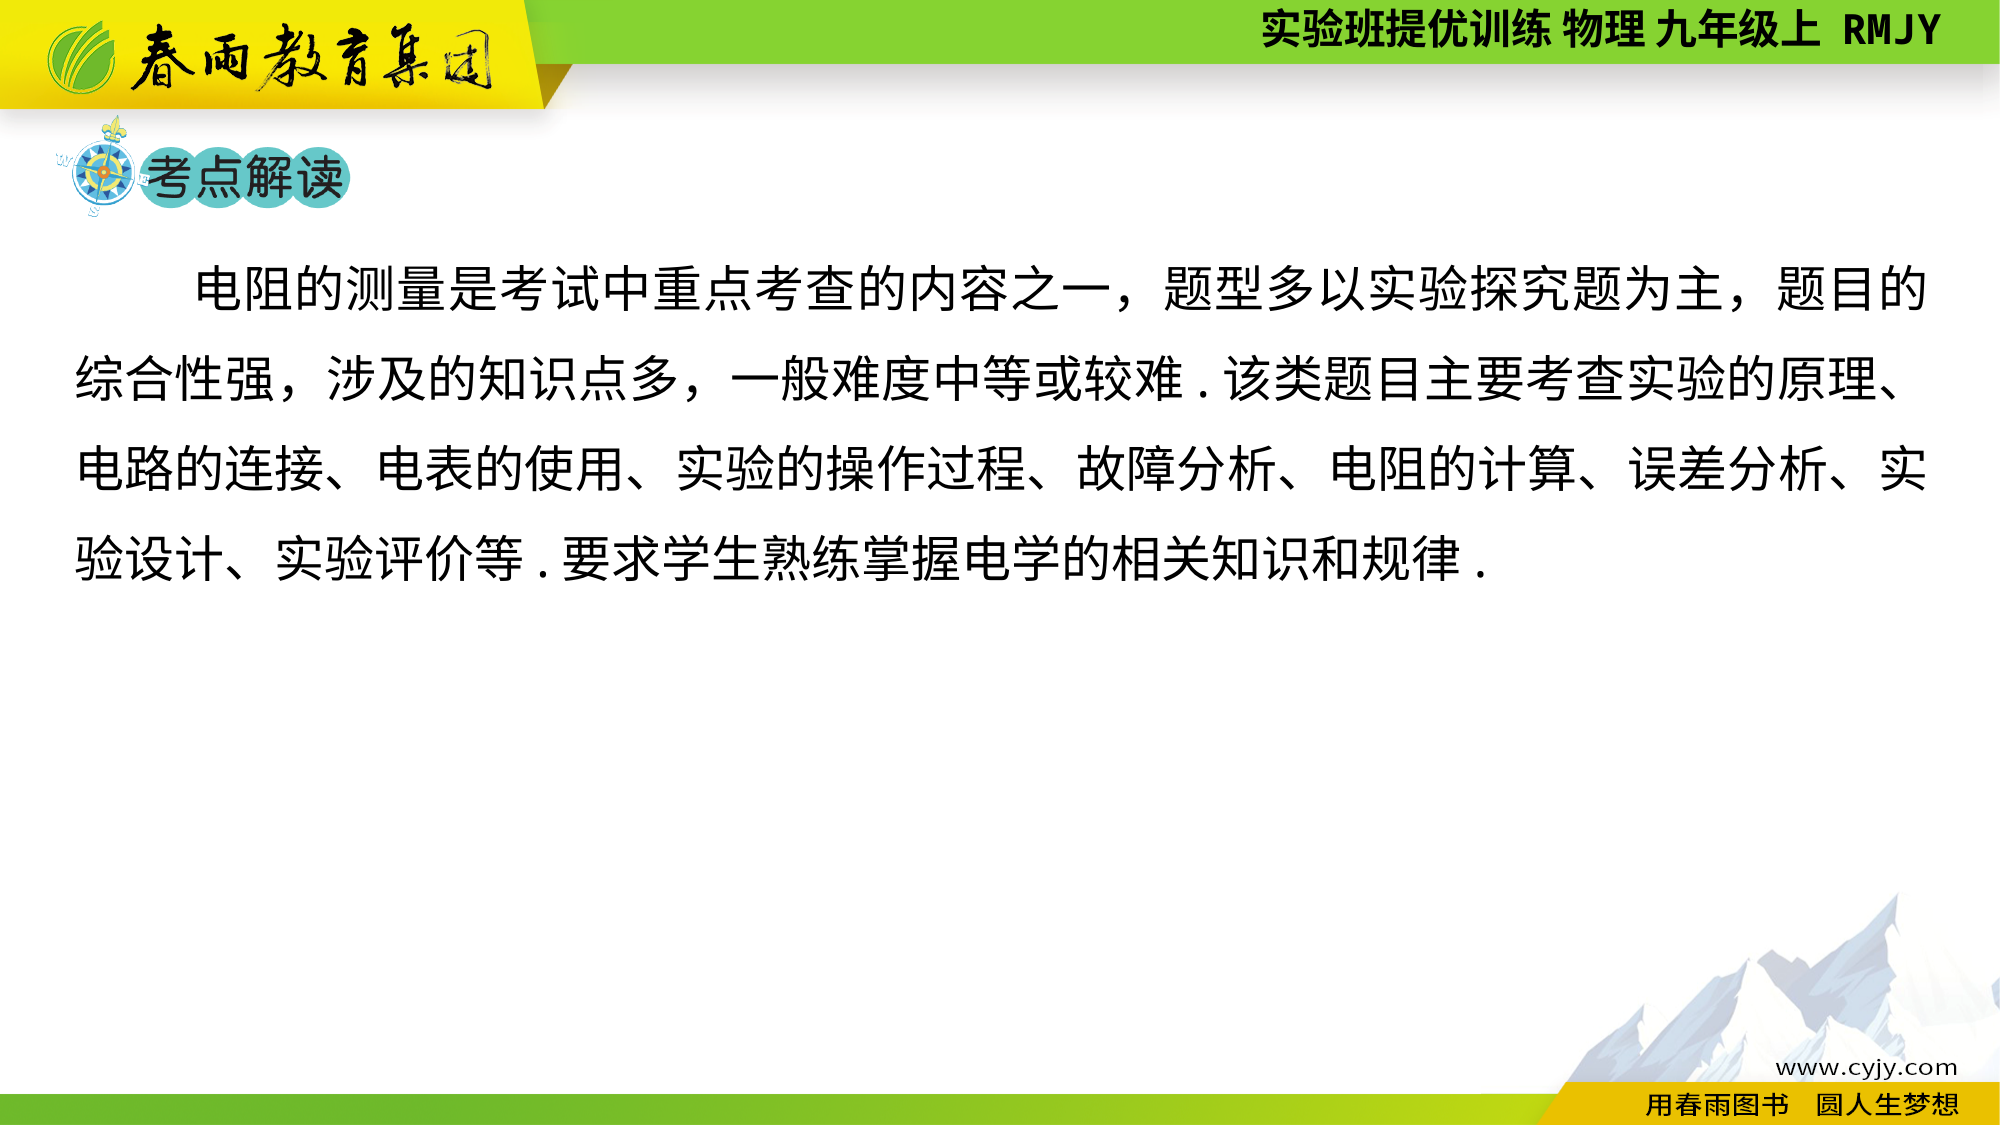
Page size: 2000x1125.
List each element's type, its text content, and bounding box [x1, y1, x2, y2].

picture [0, 0, 2000, 1125]
list 电阻的测量是考试中重点考查的内容之一，题型多以实验探究题为主，题目的综合性强，涉及的知识点多，一般难度中等或较难.该类题目主要考查实验的原理、电路的连接、电表的使用、实验的操作过程、故障分析、电阻的计算、误差分析、实验设计、实验评价等.要求学生熟练掌握电学的相关知识和规律. [59, 219, 1944, 588]
